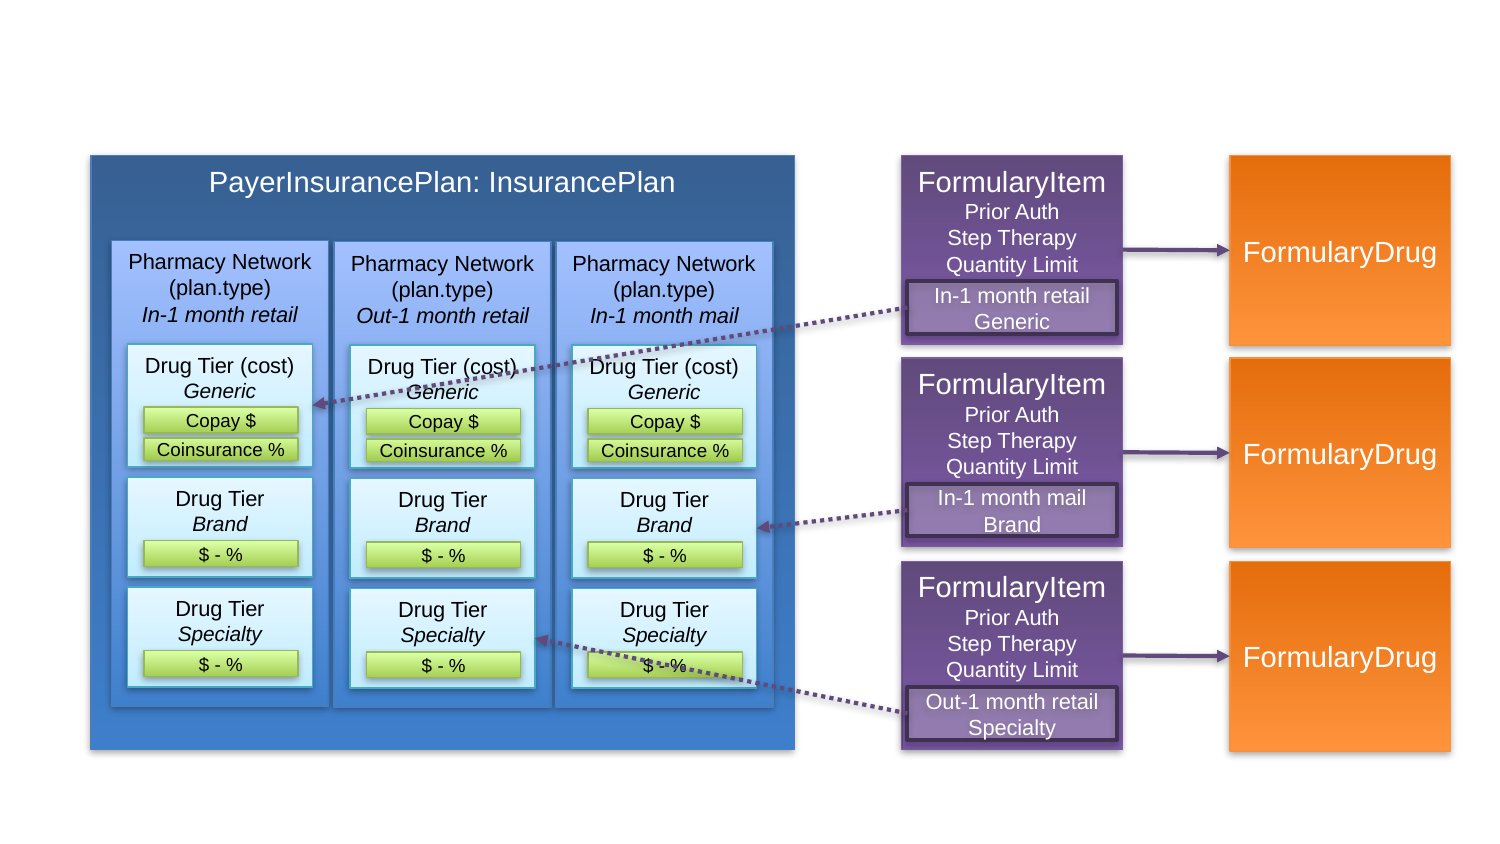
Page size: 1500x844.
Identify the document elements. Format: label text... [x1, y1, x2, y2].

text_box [756, 509, 908, 529]
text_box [901, 155, 1123, 345]
text_box PayerInsurancePlan: InsurancePlan [90, 155, 795, 750]
text_box FormularyDrug [1229, 357, 1451, 548]
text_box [534, 638, 908, 714]
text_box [333, 241, 552, 305]
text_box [333, 416, 550, 708]
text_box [901, 561, 1123, 750]
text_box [111, 240, 329, 707]
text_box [901, 357, 1123, 547]
text_box FormularyDrug [1229, 561, 1451, 752]
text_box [555, 416, 774, 636]
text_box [312, 307, 908, 406]
text_box FormularyDrug [1229, 155, 1451, 346]
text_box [555, 241, 774, 305]
